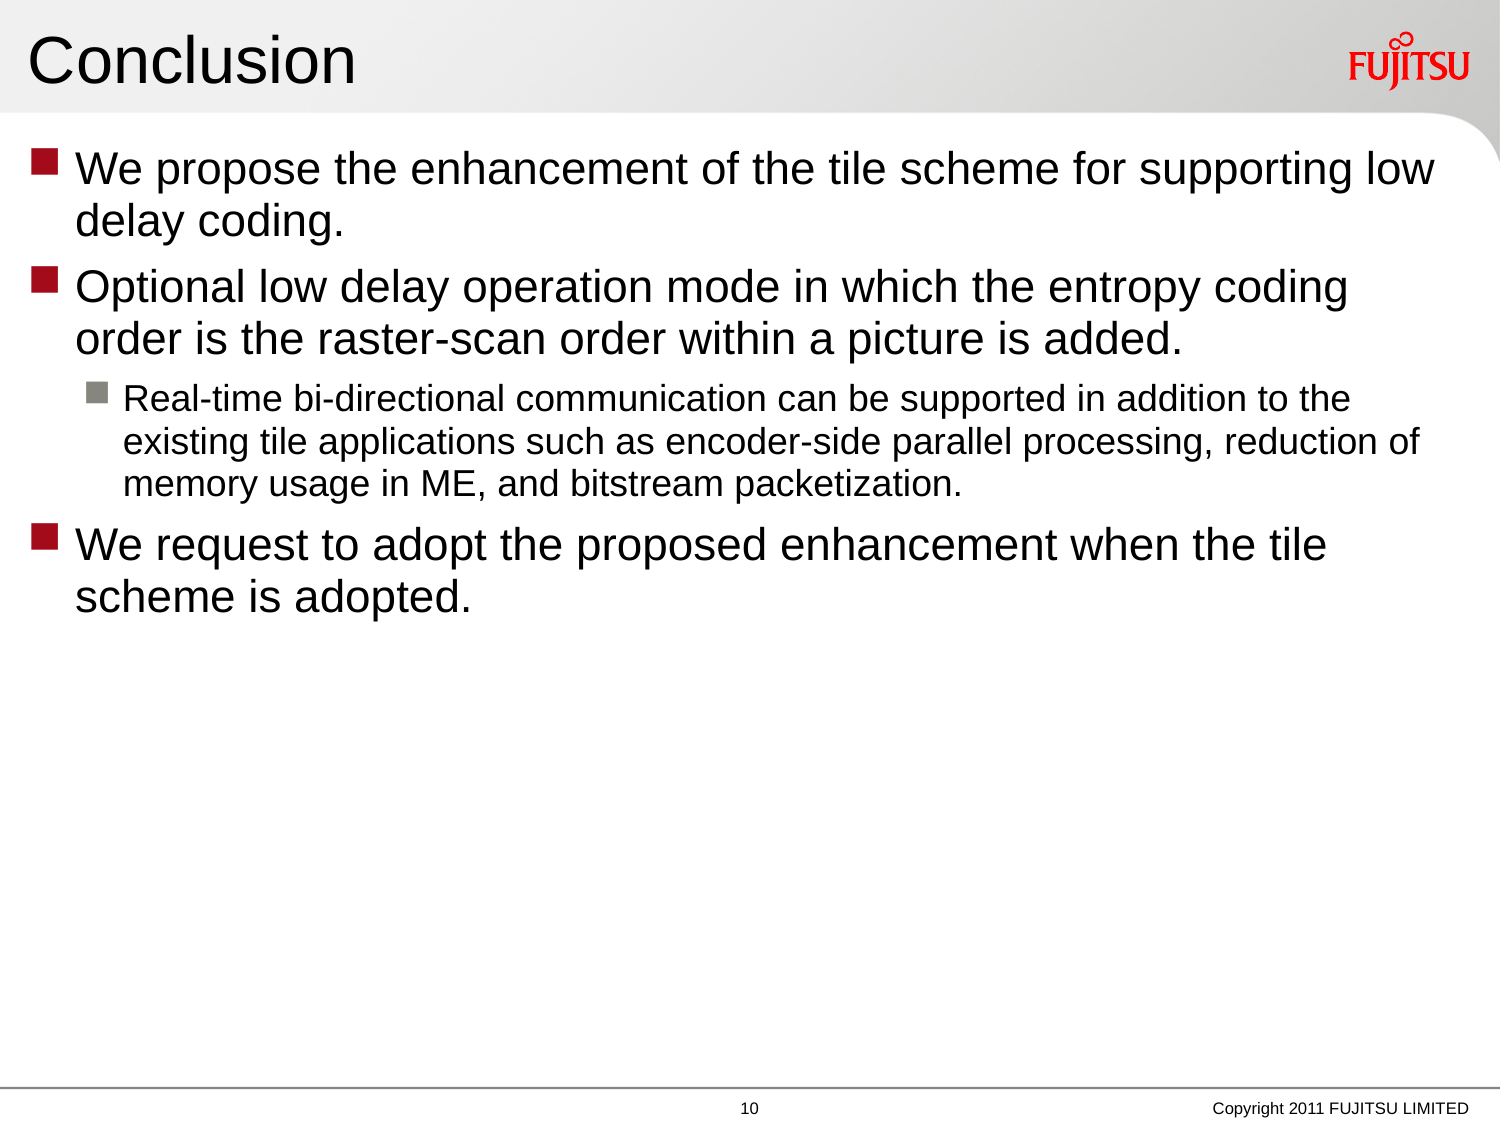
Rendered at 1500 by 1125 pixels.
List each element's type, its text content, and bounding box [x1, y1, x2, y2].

list We propose the enhancement of the tile scheme for supporting low delay coding. Optional low delay operation mode in which the entropy coding order is the raster-scan order within a picture is added. Real-time bi-directional communication can be supported in addition to the existing tile applications such as encoder-side parallel processing, reduction of memory usage in ME, and bitstream packetization. We request to adopt the proposed enhancement when the tile scheme is adopted. [27, 142, 1470, 1061]
footer Copyright 2011 FUJITSU LIMITED [809, 1091, 1470, 1125]
slide_number 9 [705, 1091, 795, 1125]
picture [0, 0, 1500, 176]
title Conclusion [27, 0, 1318, 114]
